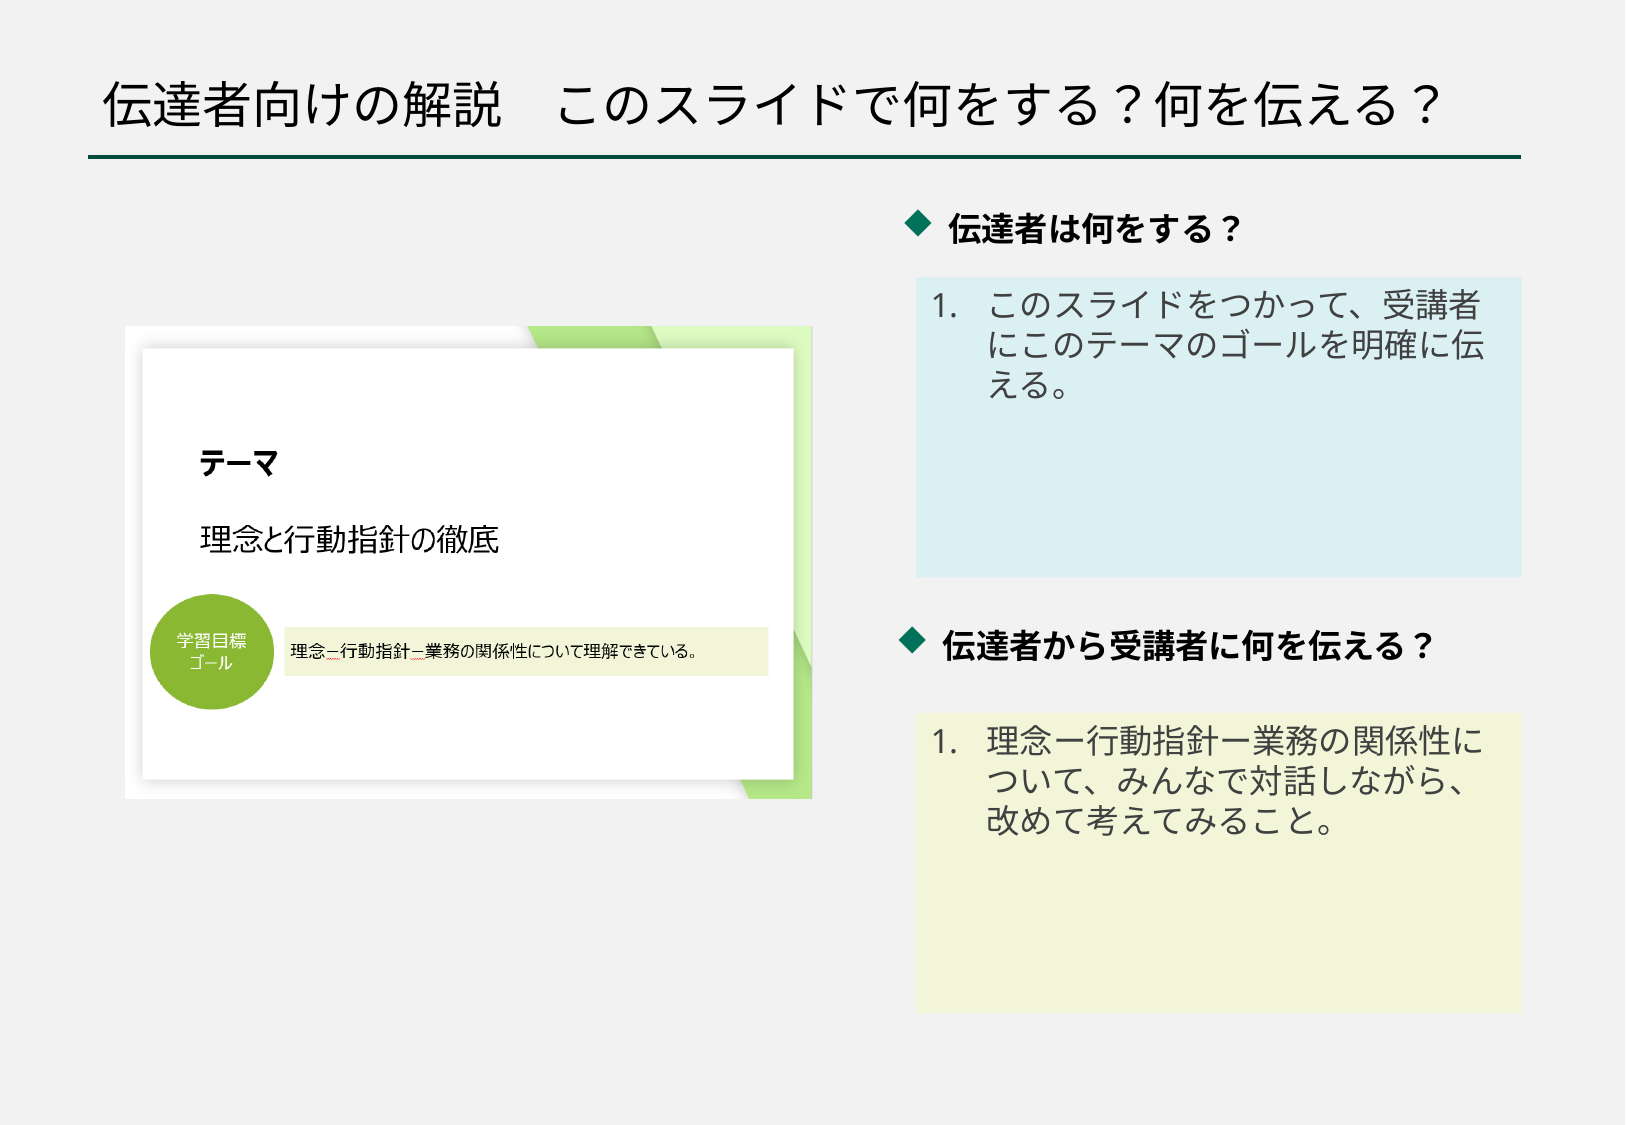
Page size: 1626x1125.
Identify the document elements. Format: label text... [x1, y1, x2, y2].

list このスライドをつかって、受講者にこのテーマのゴールを明確に伝える。 [915, 277, 1522, 578]
list 理念ー行動指針ー業務の関係性について、みんなで対話しながら、改めて考えてみること。 [915, 713, 1522, 1014]
picture [125, 326, 813, 799]
